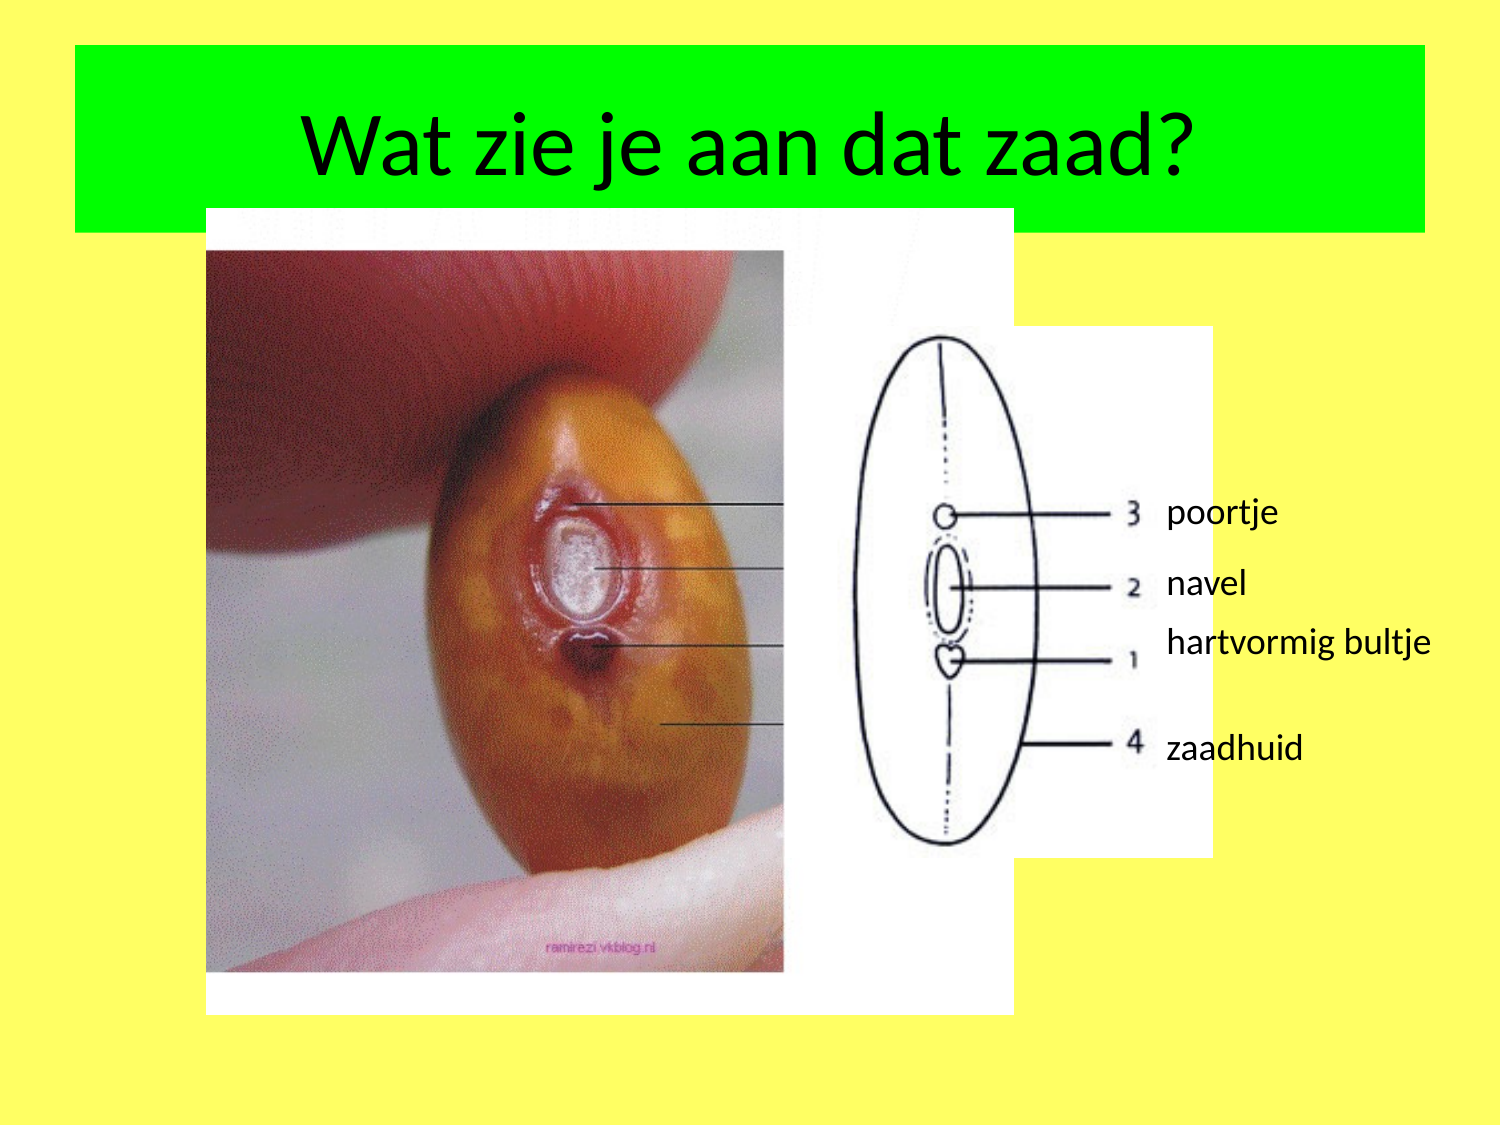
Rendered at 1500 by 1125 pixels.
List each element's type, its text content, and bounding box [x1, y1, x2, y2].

text_box zaadhuid [1218, 715, 1436, 776]
title Wat zie je aan dat zaad? [75, 45, 1425, 233]
picture [206, 207, 1214, 1015]
text_box poortje [1218, 479, 1436, 540]
text_box navel [1218, 550, 1436, 611]
text_box hartvormig bultje [1218, 609, 1447, 670]
